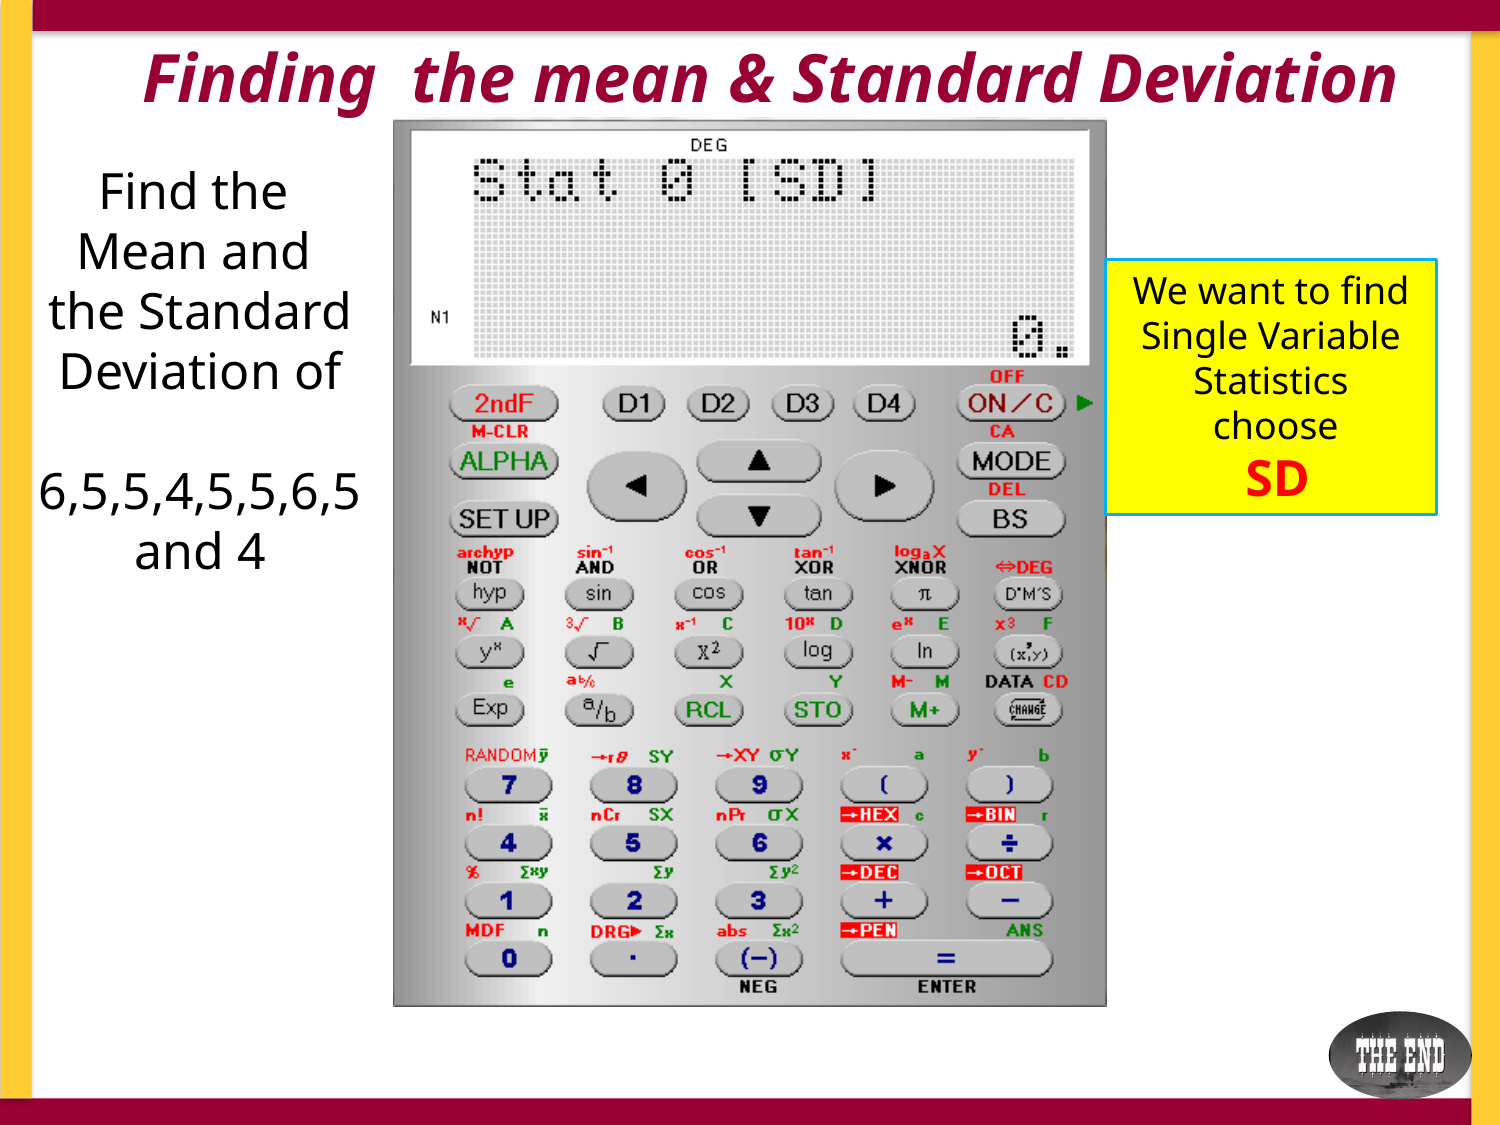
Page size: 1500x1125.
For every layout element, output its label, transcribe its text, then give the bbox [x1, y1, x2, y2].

picture [393, 117, 1107, 1008]
picture [1328, 1011, 1472, 1100]
text_box We want to find Single Variable Statistics choose SD [1111, 259, 1437, 515]
